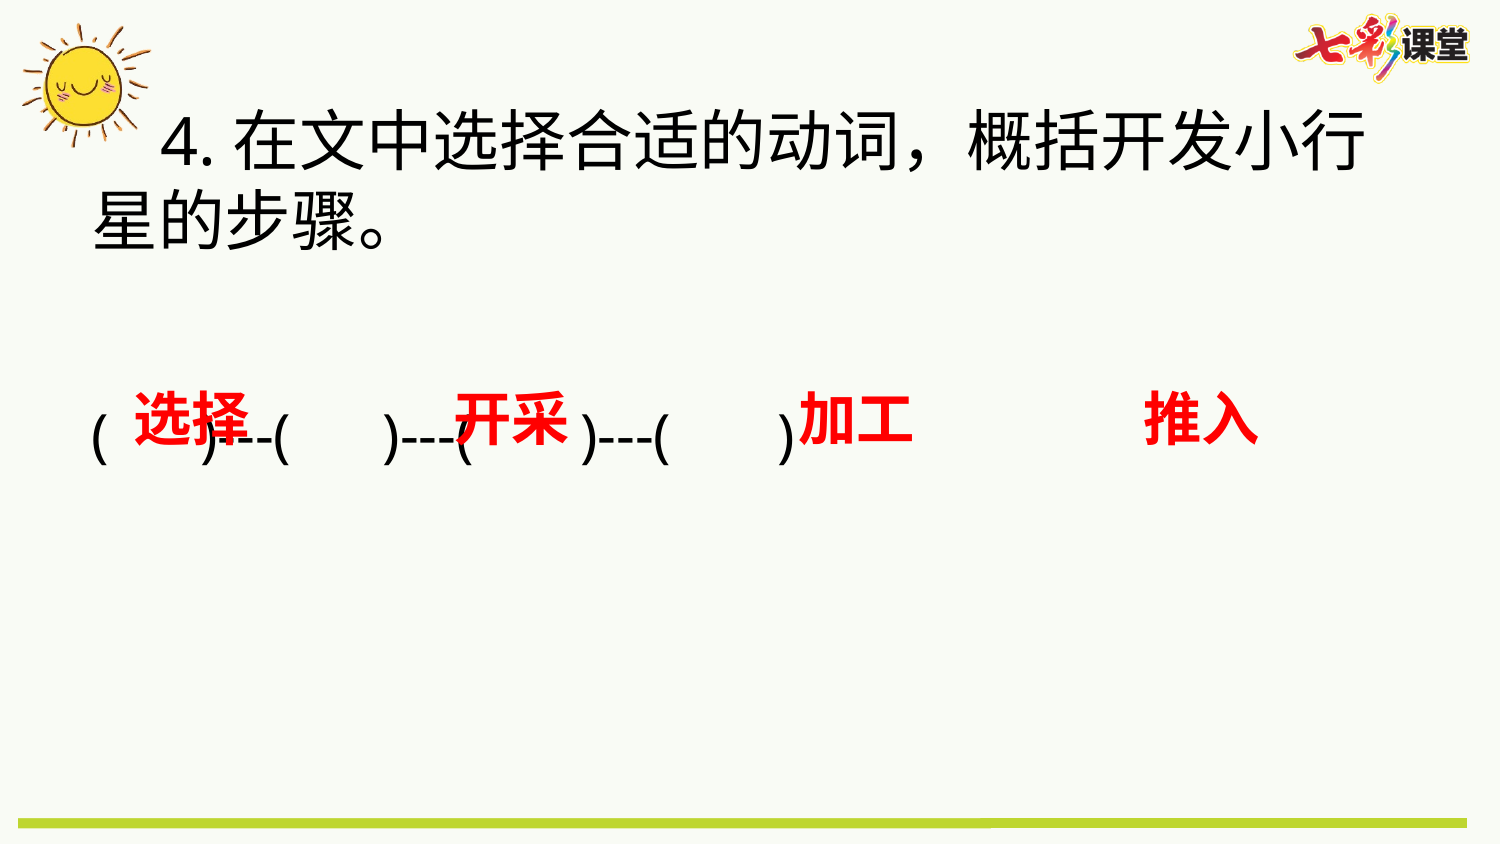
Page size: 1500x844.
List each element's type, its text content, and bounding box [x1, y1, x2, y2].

text_box 加工 [784, 374, 931, 460]
text_box 推入 [1128, 374, 1275, 460]
picture [18, 771, 1467, 844]
text_box 4.在文中选择合适的动词，概括开发小行星的步骤。 ( )---( )---( )---( ) [76, 91, 1417, 546]
picture [0, 0, 173, 172]
picture [1291, 9, 1472, 87]
text_box 选择 [118, 374, 314, 460]
text_box 开采 [438, 374, 585, 460]
